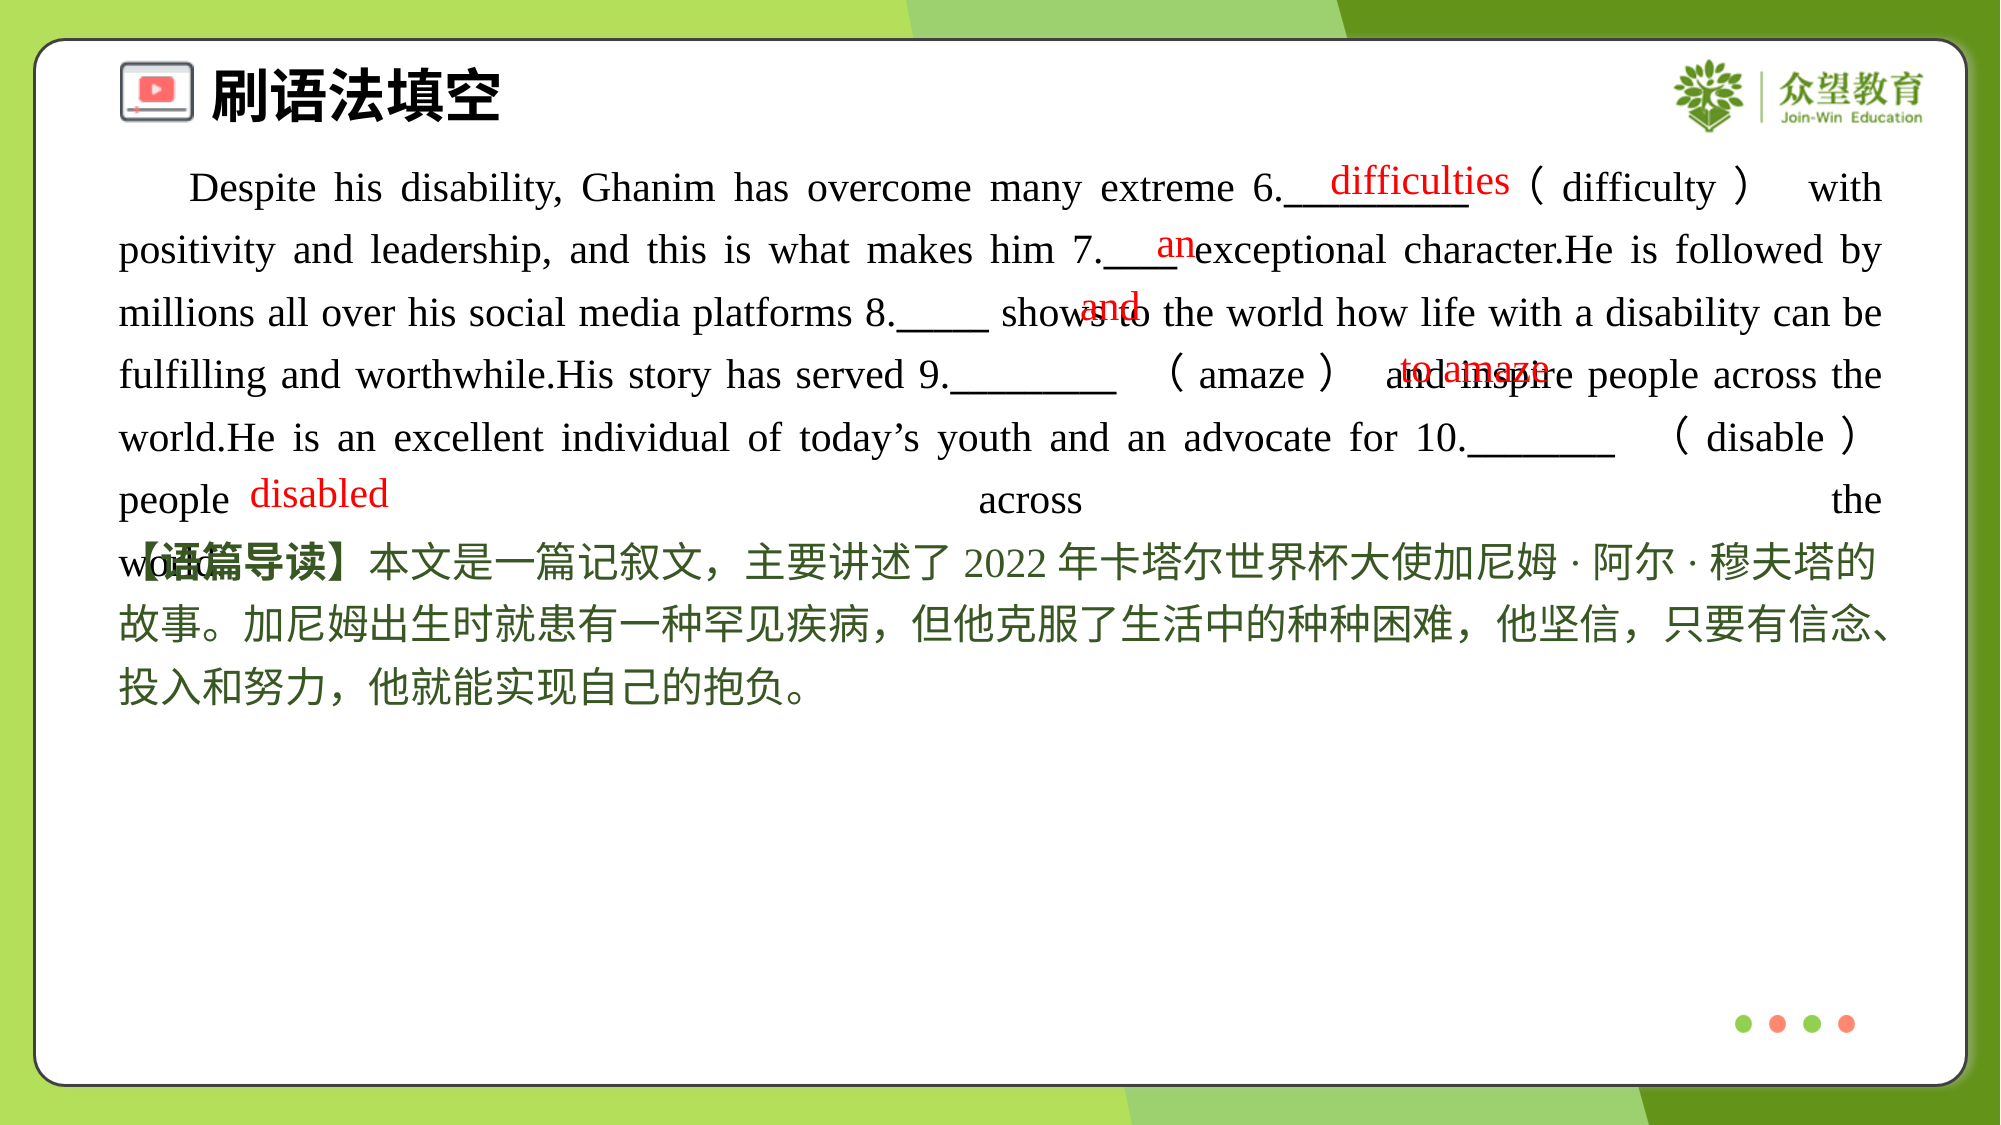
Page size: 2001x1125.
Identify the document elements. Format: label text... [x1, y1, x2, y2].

text_box an [1152, 203, 1201, 261]
text_box disabled [245, 453, 394, 511]
text_box and [1075, 265, 1146, 324]
picture [0, 0, 2000, 1125]
text_box difficulties [1326, 140, 1515, 199]
text_box Despite his disability, Ghanim has overcome many extreme 6.__________ （difficulty） with positivity and leadership, and this is what makes him 7.____ exceptional character.He is followed by millions all over his social media platforms 8._____ shows to the world how life with a disability can be fulfilling and worthwhile.His story has served 9._________ （amaze） and inspire people across the world.He is an excellent individual of today’s youth and an advocate for 10.________ （disable） people across the world.#1.3 [118, 146, 1883, 516]
text_box to amaze [1390, 328, 1560, 386]
text_box 【语篇导读】本文是一篇记叙文，主要讲述了2022年卡塔尔世界杯大使加尼姆·阿尔·穆夫塔的故事。加尼姆出生时就患有一种罕见疾病，但他克服了生活中的种种困难，他坚信，只要有信念、投入和努力，他就能实现自己的抱负。 [118, 522, 1883, 706]
